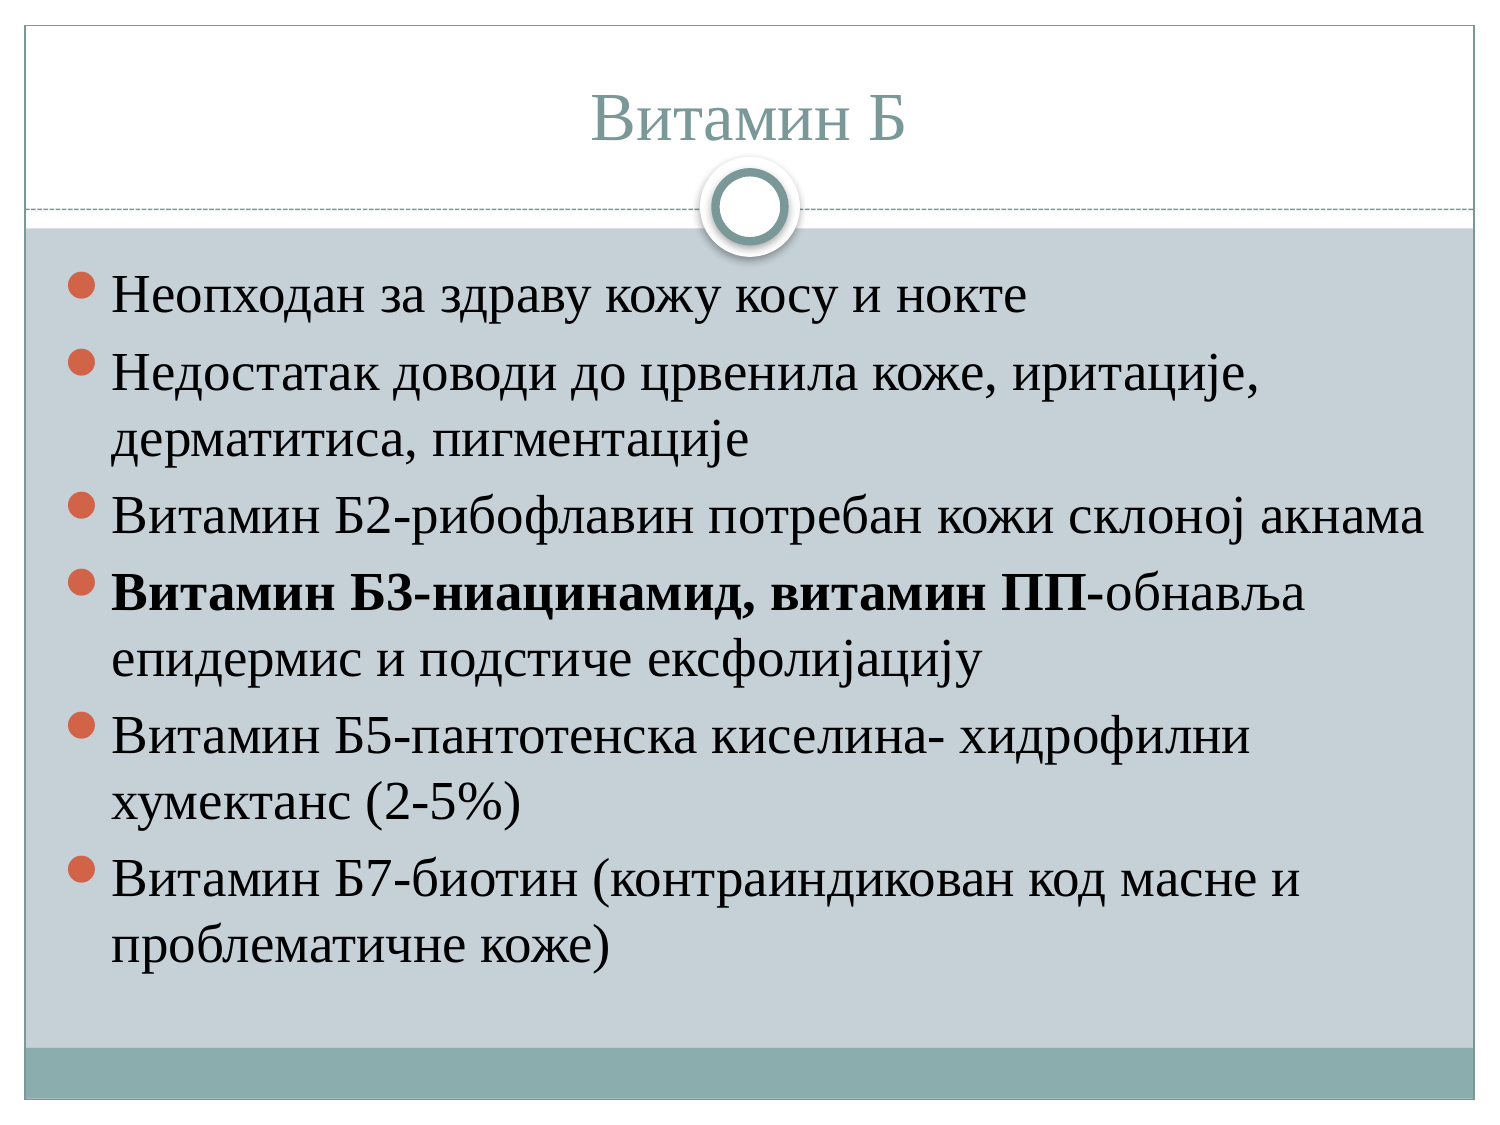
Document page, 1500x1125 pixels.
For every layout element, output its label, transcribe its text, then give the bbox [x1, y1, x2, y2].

title Витамин Б [49, 37, 1450, 162]
list Неопходан за здраву кожу косу и нокте Недостатак доводи до црвенила коже, иритације, дерматитиса, пигментације Витамин Б2-рибофлавин потребан кожи склоној акнама Витамин Б3-ниацинамид, витамин ПП-обнавља епидермис и подстиче ексфолијацију Витамин Б5-пантотенска киселина- хидрофилни хумектанс (2-5%) Витамин Б7-биотин (контраиндикован код масне и проблематичне коже) [49, 250, 1445, 1001]
